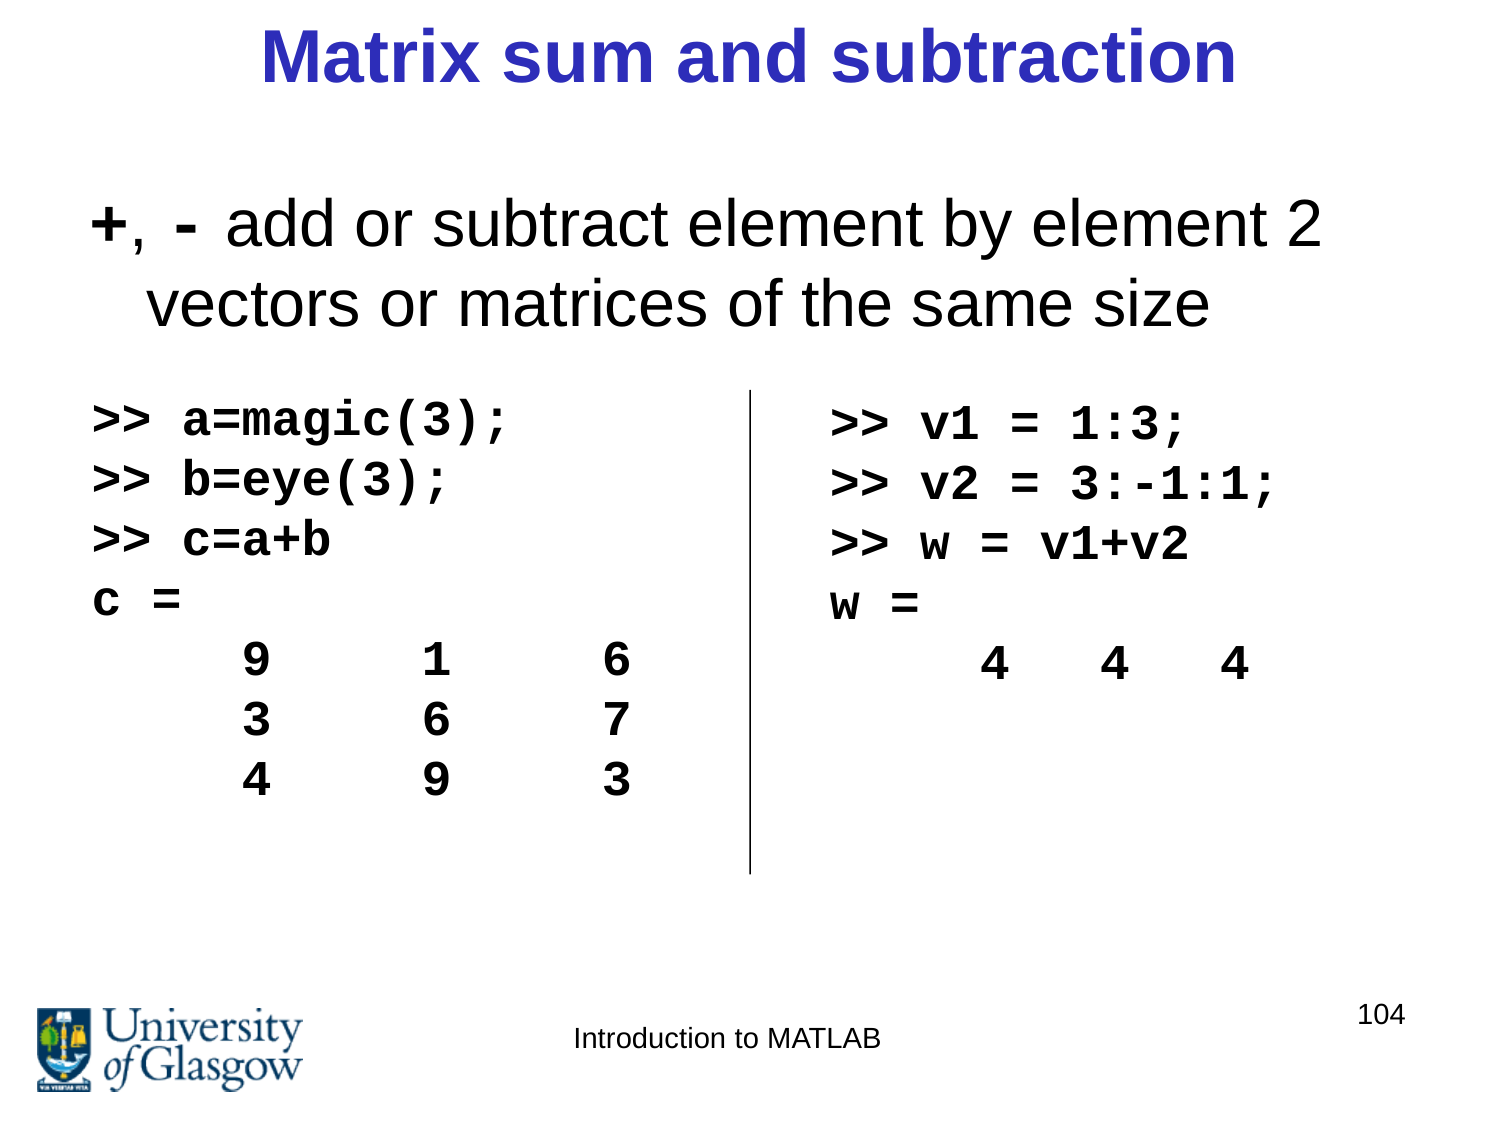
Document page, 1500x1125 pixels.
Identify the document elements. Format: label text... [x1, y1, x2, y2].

footer Introduction to MATLAB [490, 1011, 966, 1090]
picture [37, 1008, 303, 1092]
text_box >> a=magic(3); >> b=eye(3); >> c=a+b c = 9 1 6 3 6 7 4 9 3 [76, 378, 703, 813]
title Matrix sum and subtraction [0, 0, 1500, 138]
text_box >> v1 = 1:3; >> v2 = 3:-1:1; >> w = v1+v2 w = 4 4 4 [814, 381, 1388, 697]
list +, - add or subtract element by element 2 vectors or matrices of the same size [75, 172, 1425, 915]
slide_number 104 [1070, 987, 1421, 1066]
